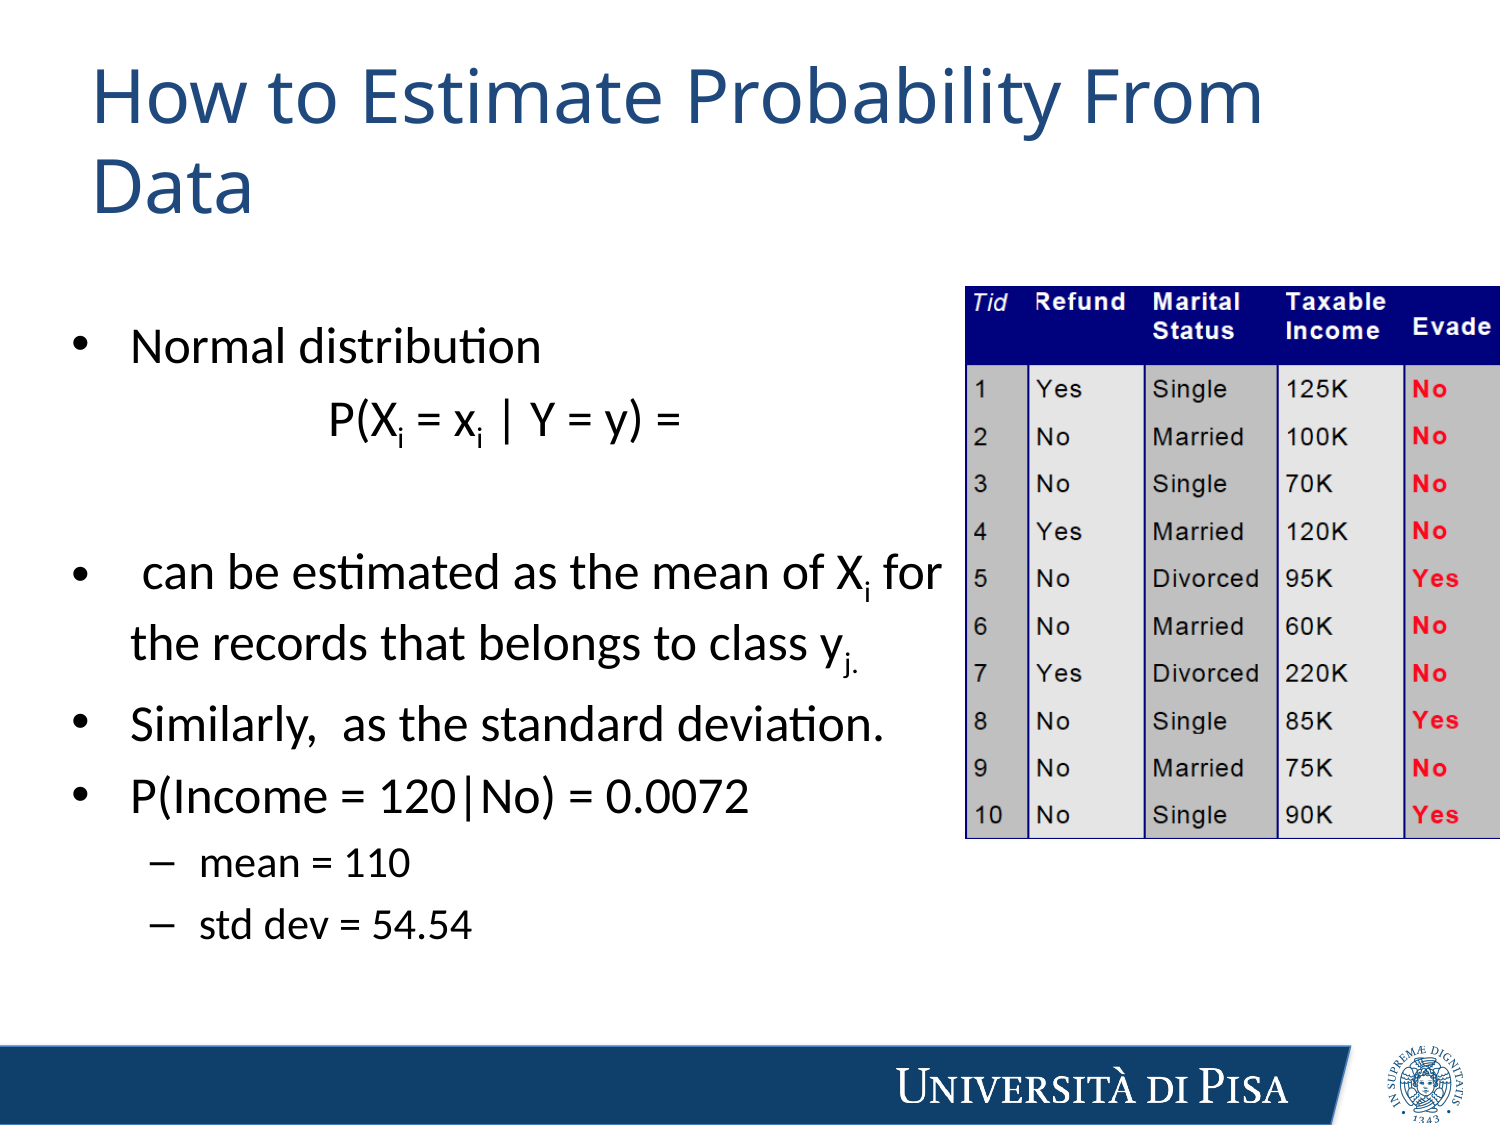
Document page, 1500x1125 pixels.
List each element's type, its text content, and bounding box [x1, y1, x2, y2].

picture [964, 286, 1500, 839]
title How to Estimate Probability From Data [75, 45, 1425, 233]
